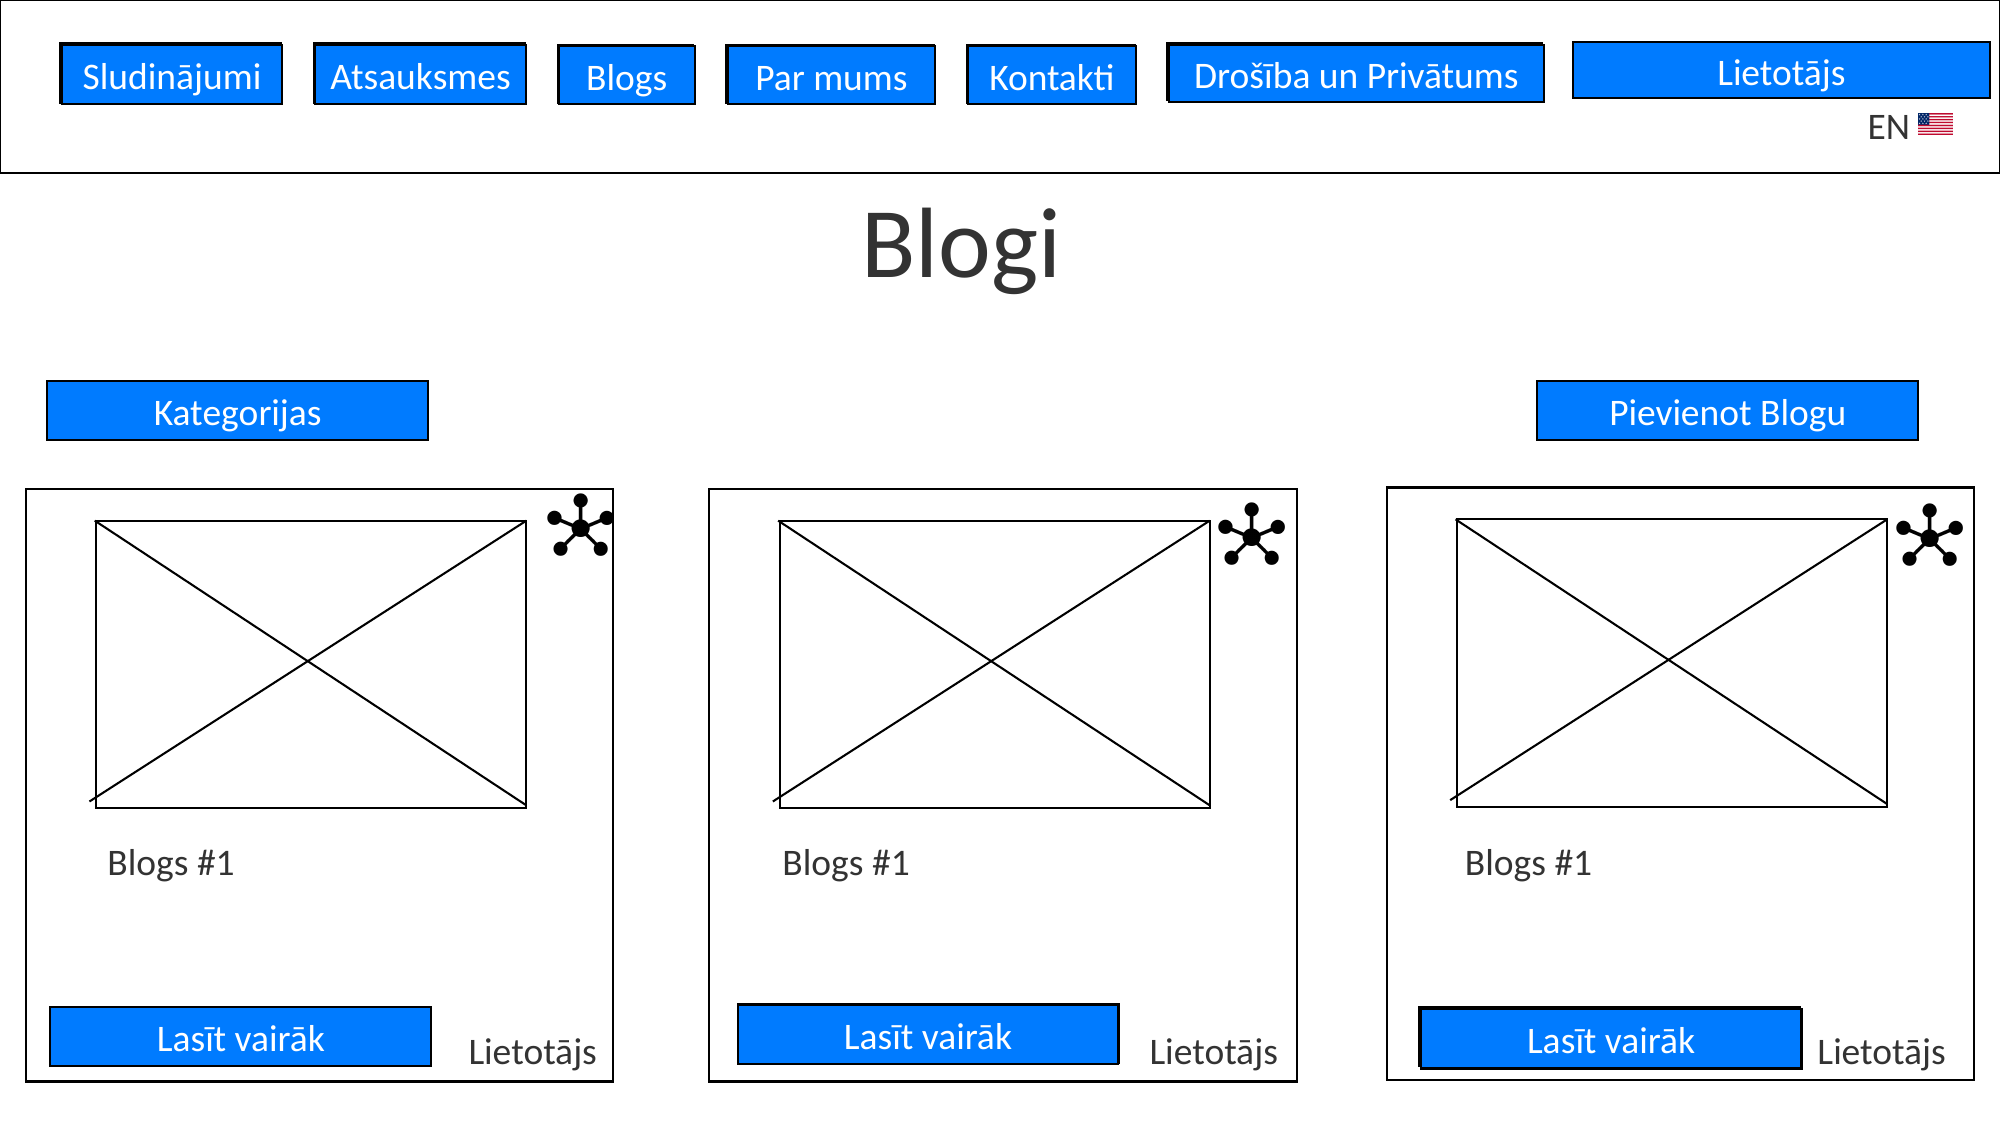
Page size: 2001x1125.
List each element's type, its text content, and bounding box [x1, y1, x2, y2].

text_box Drošība un Privātums [1168, 44, 1545, 103]
text_box Blogs #1 [1450, 830, 1881, 890]
text_box Lasīt vairāk [49, 1006, 432, 1067]
text_box [0, 0, 2000, 174]
text_box Lietotājs [1802, 1019, 1972, 1080]
text_box EN [1853, 99, 1926, 155]
text_box Atsauksmes [314, 44, 527, 105]
text_box Blogs #1 [767, 830, 1198, 890]
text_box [1450, 519, 1888, 807]
text_box Pievienot Blogu [1536, 380, 1919, 441]
text_box Lasīt vairāk [737, 1004, 1119, 1065]
text_box Lietotājs [1134, 1019, 1304, 1080]
text_box Sludinājumi [61, 44, 283, 105]
text_box Par mums [727, 45, 936, 105]
text_box [25, 488, 614, 1083]
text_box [772, 520, 1210, 809]
text_box Blogs [558, 45, 696, 105]
text_box Kategorijas [46, 380, 429, 441]
text_box Lietotājs [453, 1019, 623, 1080]
picture [1209, 491, 1294, 576]
text_box Lietotājs [1572, 41, 1991, 99]
text_box Lasīt vairāk [1420, 1008, 1803, 1070]
picture [1918, 113, 1953, 135]
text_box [89, 520, 527, 809]
text_box Blogs #1 [92, 830, 523, 890]
picture [1887, 492, 1972, 577]
picture [538, 482, 623, 567]
text_box Blogi [845, 201, 1088, 275]
text_box [1386, 486, 1975, 1081]
text_box [708, 488, 1298, 1083]
text_box Kontakti [967, 45, 1137, 105]
